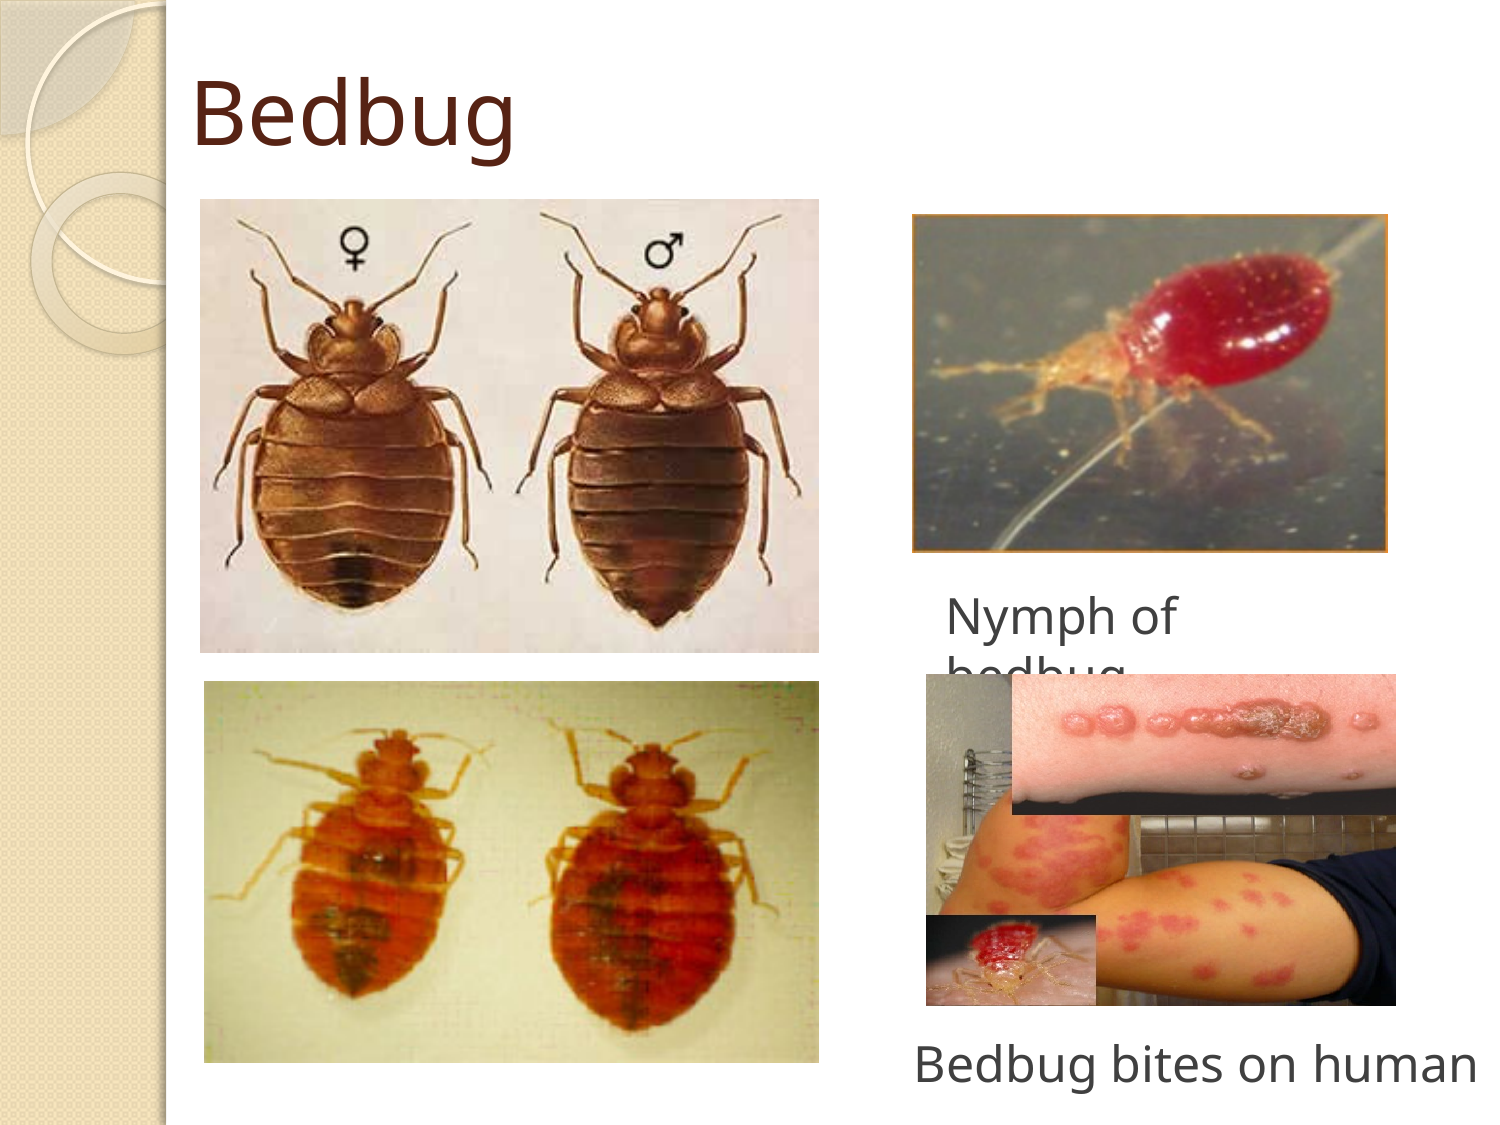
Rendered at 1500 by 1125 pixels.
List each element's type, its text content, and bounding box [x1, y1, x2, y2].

text_box Nymph of bedbug [931, 577, 1369, 671]
text_box Bedbug bites on human [899, 1024, 1500, 1100]
picture [199, 199, 819, 653]
picture [912, 214, 1388, 553]
picture [926, 674, 1396, 1007]
picture [204, 680, 819, 1064]
title Bedbug [174, 45, 1275, 175]
